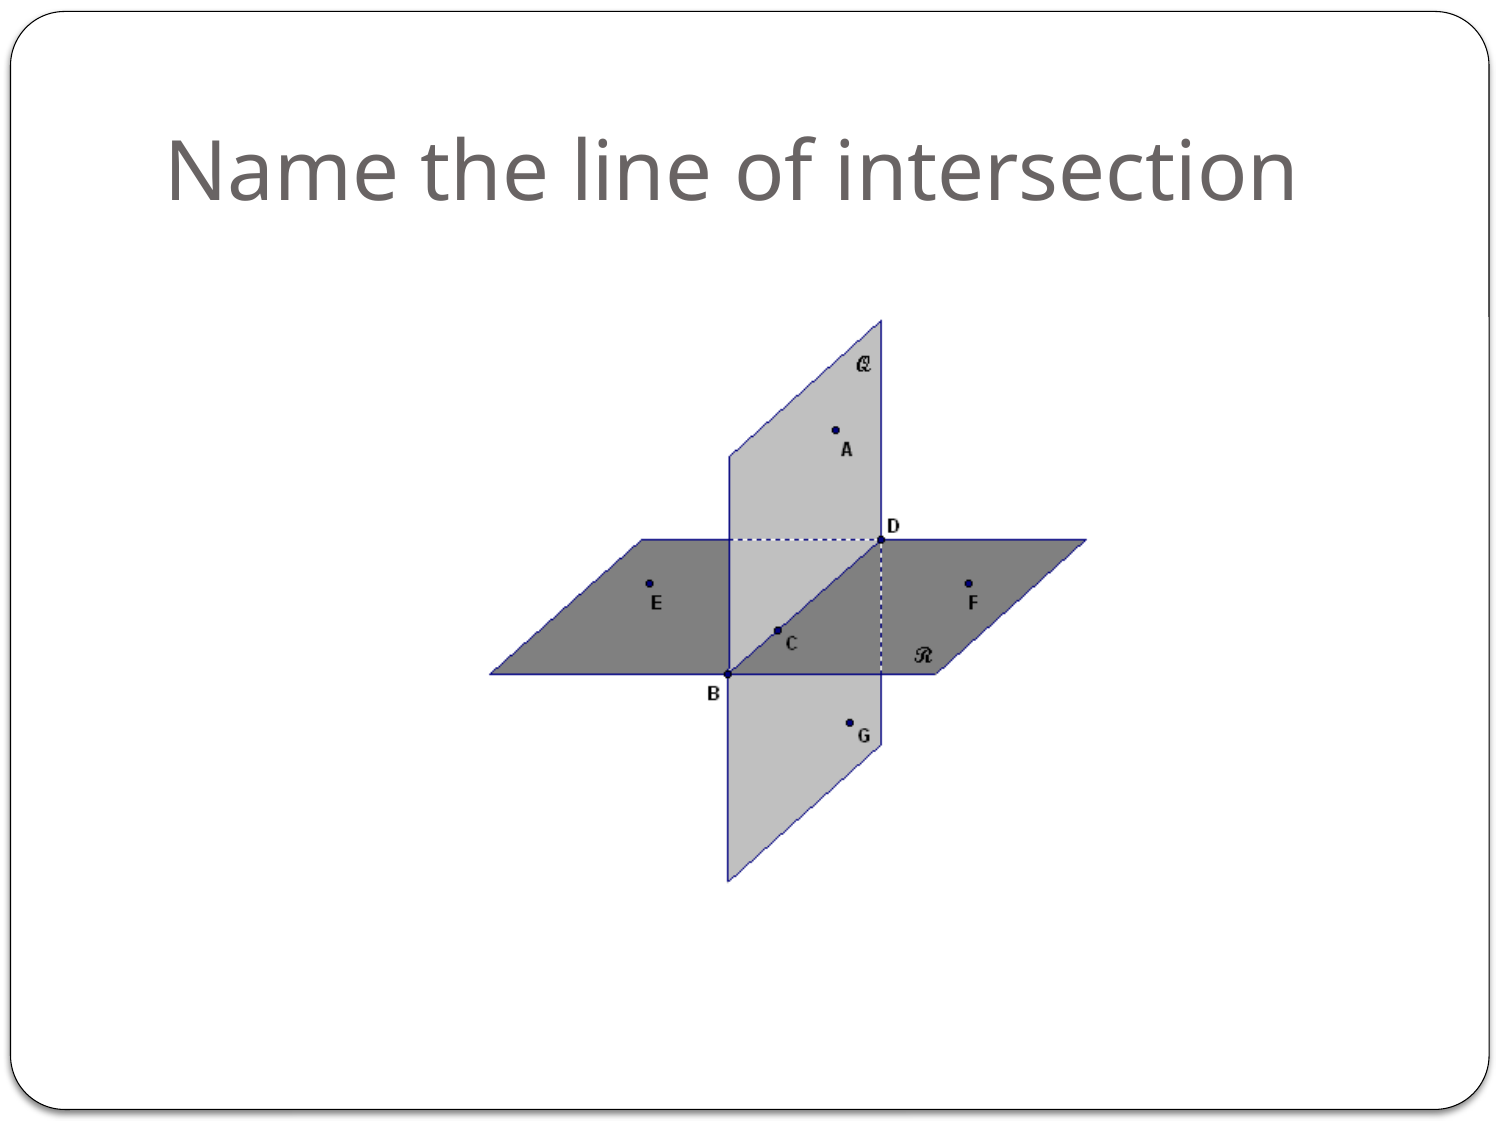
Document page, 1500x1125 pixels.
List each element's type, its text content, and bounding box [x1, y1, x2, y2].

title Name the line of intersection [150, 45, 1425, 233]
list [466, 317, 1109, 908]
